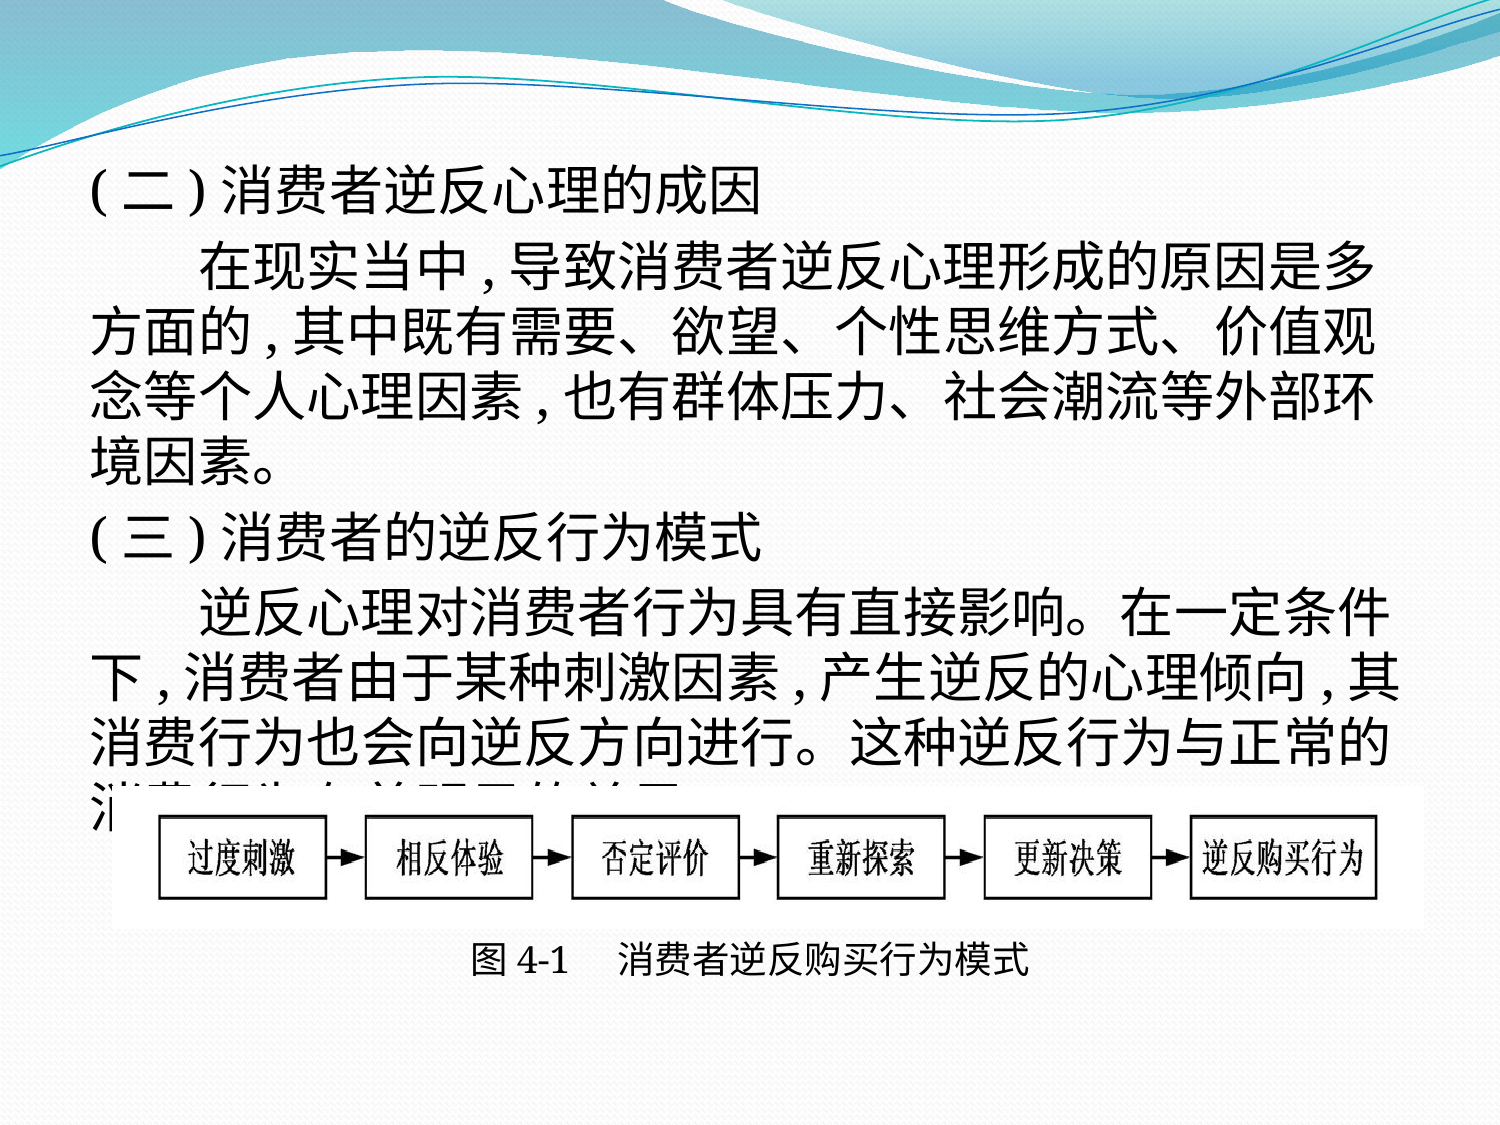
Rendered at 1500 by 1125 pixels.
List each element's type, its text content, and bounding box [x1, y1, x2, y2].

list (二)消费者逆反心理的成因 在现实当中,导致消费者逆反心理形成的原因是多方面的,其中既有需要、欲望、个性思维方式、价值观念等个人心理因素,也有群体压力、社会潮流等外部环境因素。 (三)消费者的逆反行为模式 逆反心理对消费者行为具有直接影响。在一定条件下,消费者由于某种刺激因素,产生逆反的心理倾向,其消费行为也会向逆反方向进行。这种逆反行为与正常的消费行为有着明显的差异。 [75, 149, 1425, 869]
text_box 图4-1 消费者逆反购买行为模式 [455, 941, 1045, 989]
picture [111, 786, 1424, 929]
